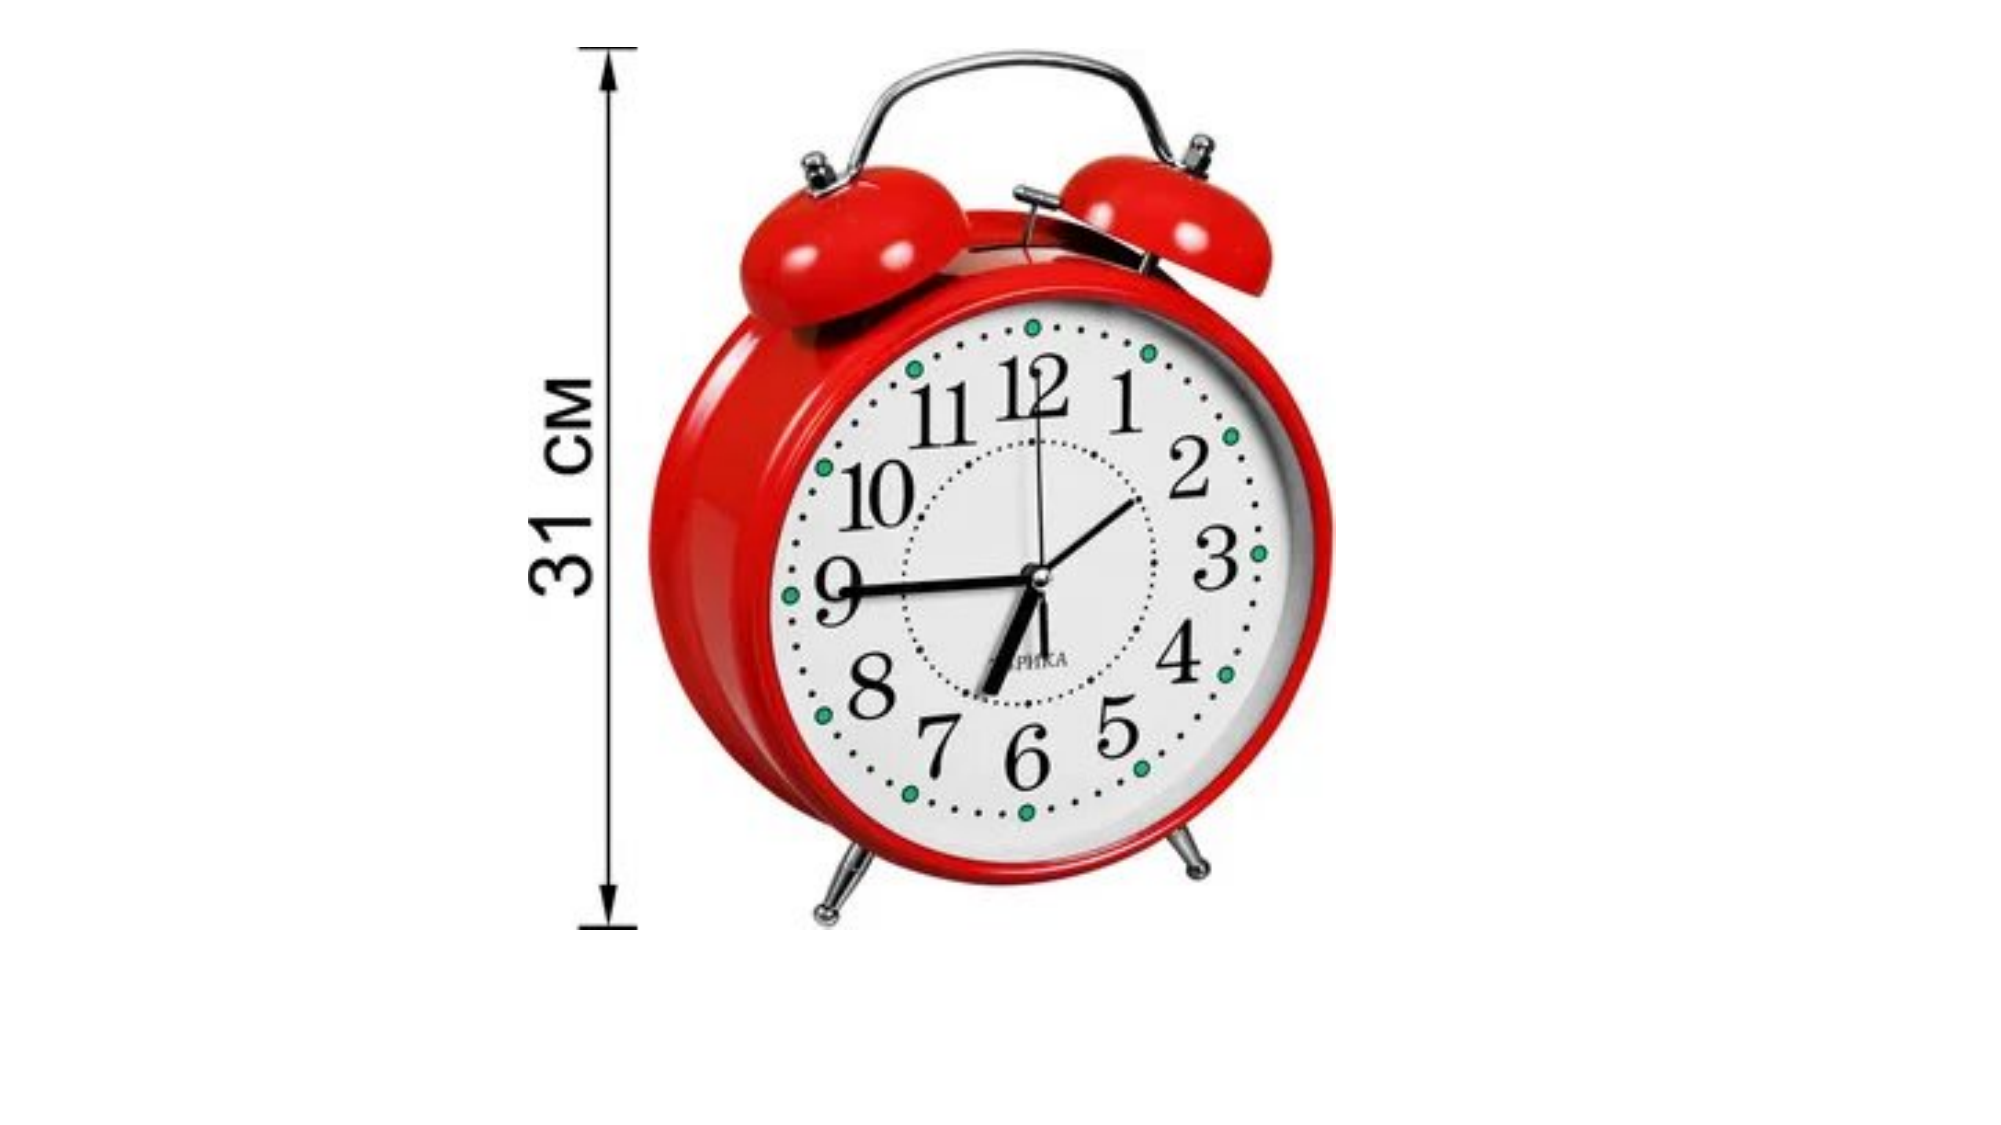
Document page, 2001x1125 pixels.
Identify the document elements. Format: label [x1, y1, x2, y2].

picture [528, 47, 1336, 930]
